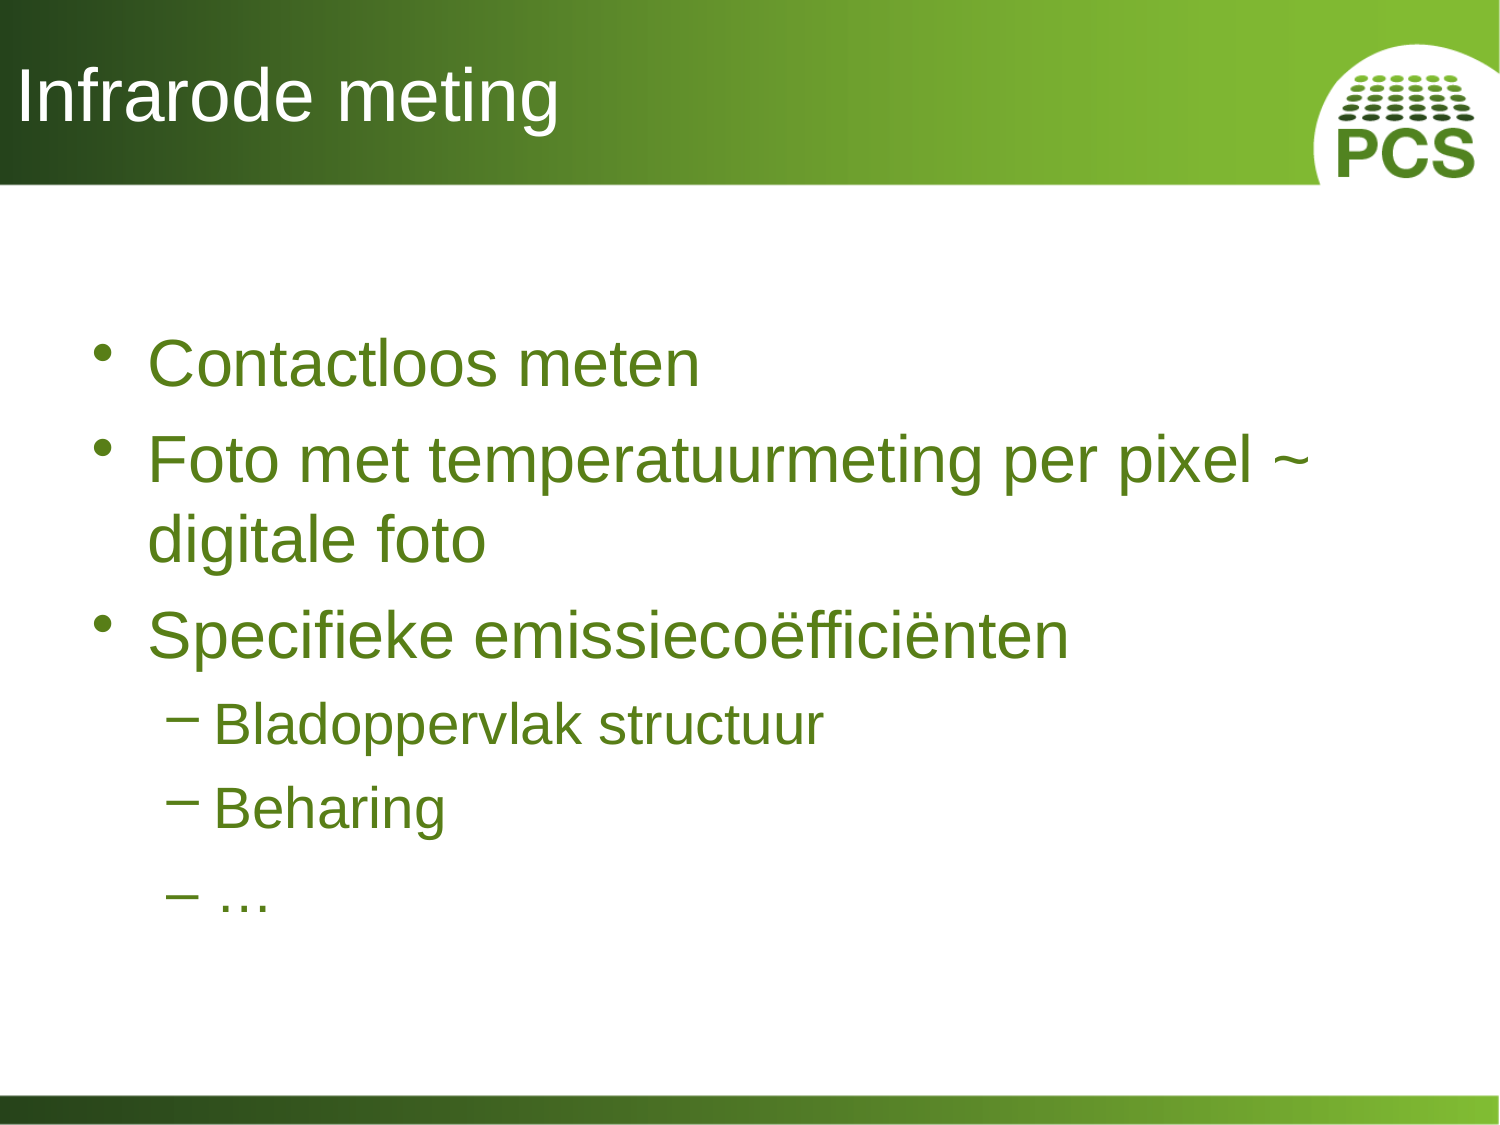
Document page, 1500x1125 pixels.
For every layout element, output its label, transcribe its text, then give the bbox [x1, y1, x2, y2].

picture [0, 0, 1500, 1125]
title Infrarode meting [12, 44, 564, 235]
text_box Contactloos meten Foto met temperatuurmeting per pixel ~ digitale foto Specifieke emissiecoëfficiënten Bladoppervlak structuur Beharing – … [89, 301, 1318, 924]
